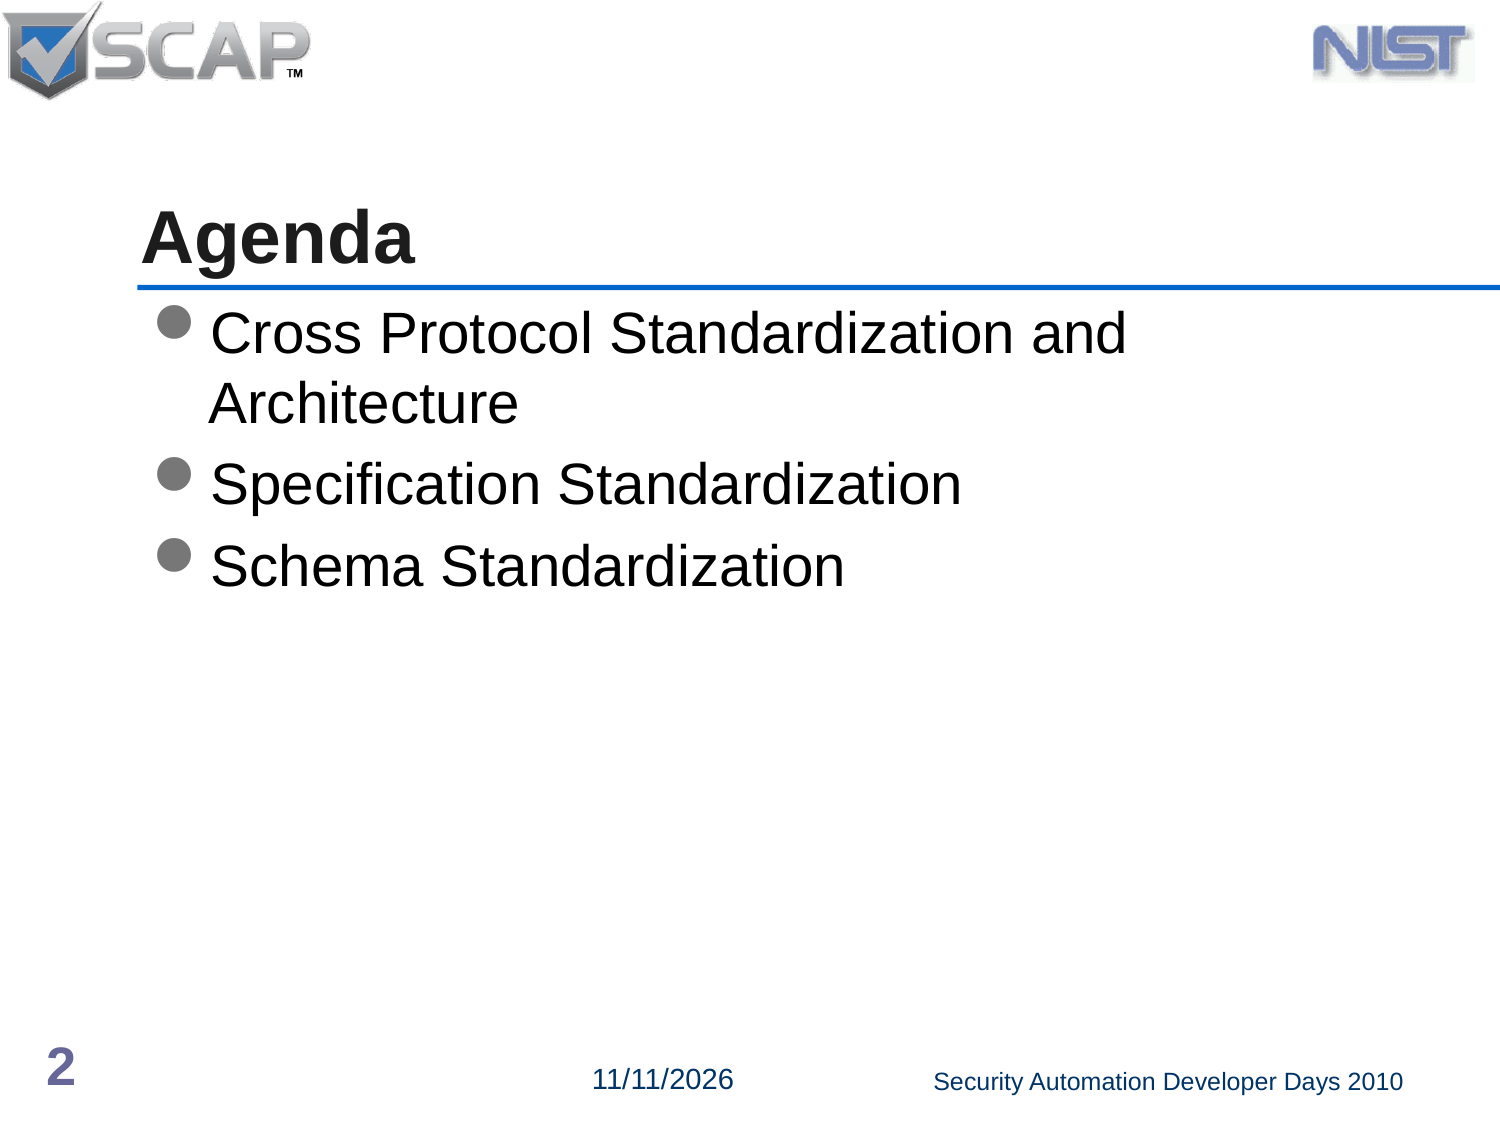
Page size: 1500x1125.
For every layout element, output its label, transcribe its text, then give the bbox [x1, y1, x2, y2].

picture [1312, 24, 1475, 83]
list Cross Protocol Standardization and Architecture Specification Standardization Schema Standardization [137, 287, 1400, 1026]
title Agenda [124, 99, 1426, 288]
slide_number 2 [13, 1023, 111, 1105]
picture [0, 0, 313, 103]
footer Security Automation Developer Days 2010 [912, 1024, 1426, 1104]
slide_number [399, 1024, 750, 1104]
